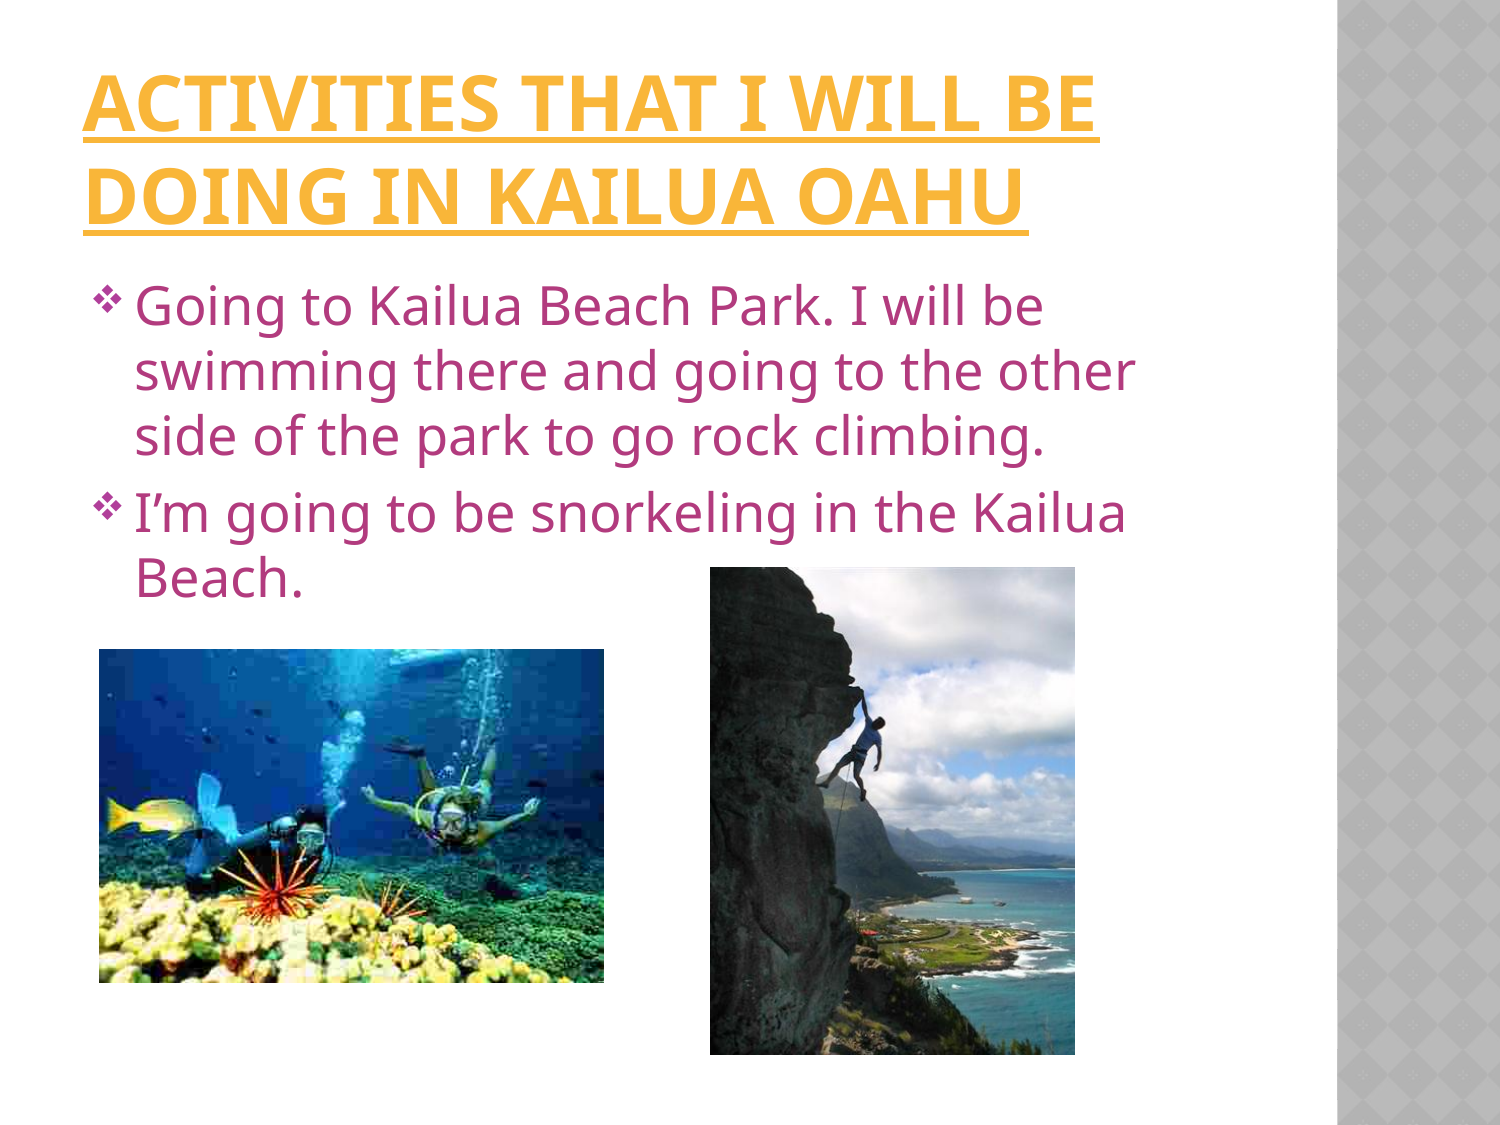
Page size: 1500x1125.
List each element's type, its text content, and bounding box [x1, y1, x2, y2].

title Activities That I will be doing in kailua oahu [75, 52, 1263, 240]
picture [99, 649, 605, 984]
picture [591, 859, 605, 866]
list Going to Kailua Beach Park. I will be swimming there and going to the other side of the park to go rock climbing. I’m going to be snorkeling in the Kailua Beach. [75, 264, 1263, 1100]
picture [709, 567, 1076, 1055]
